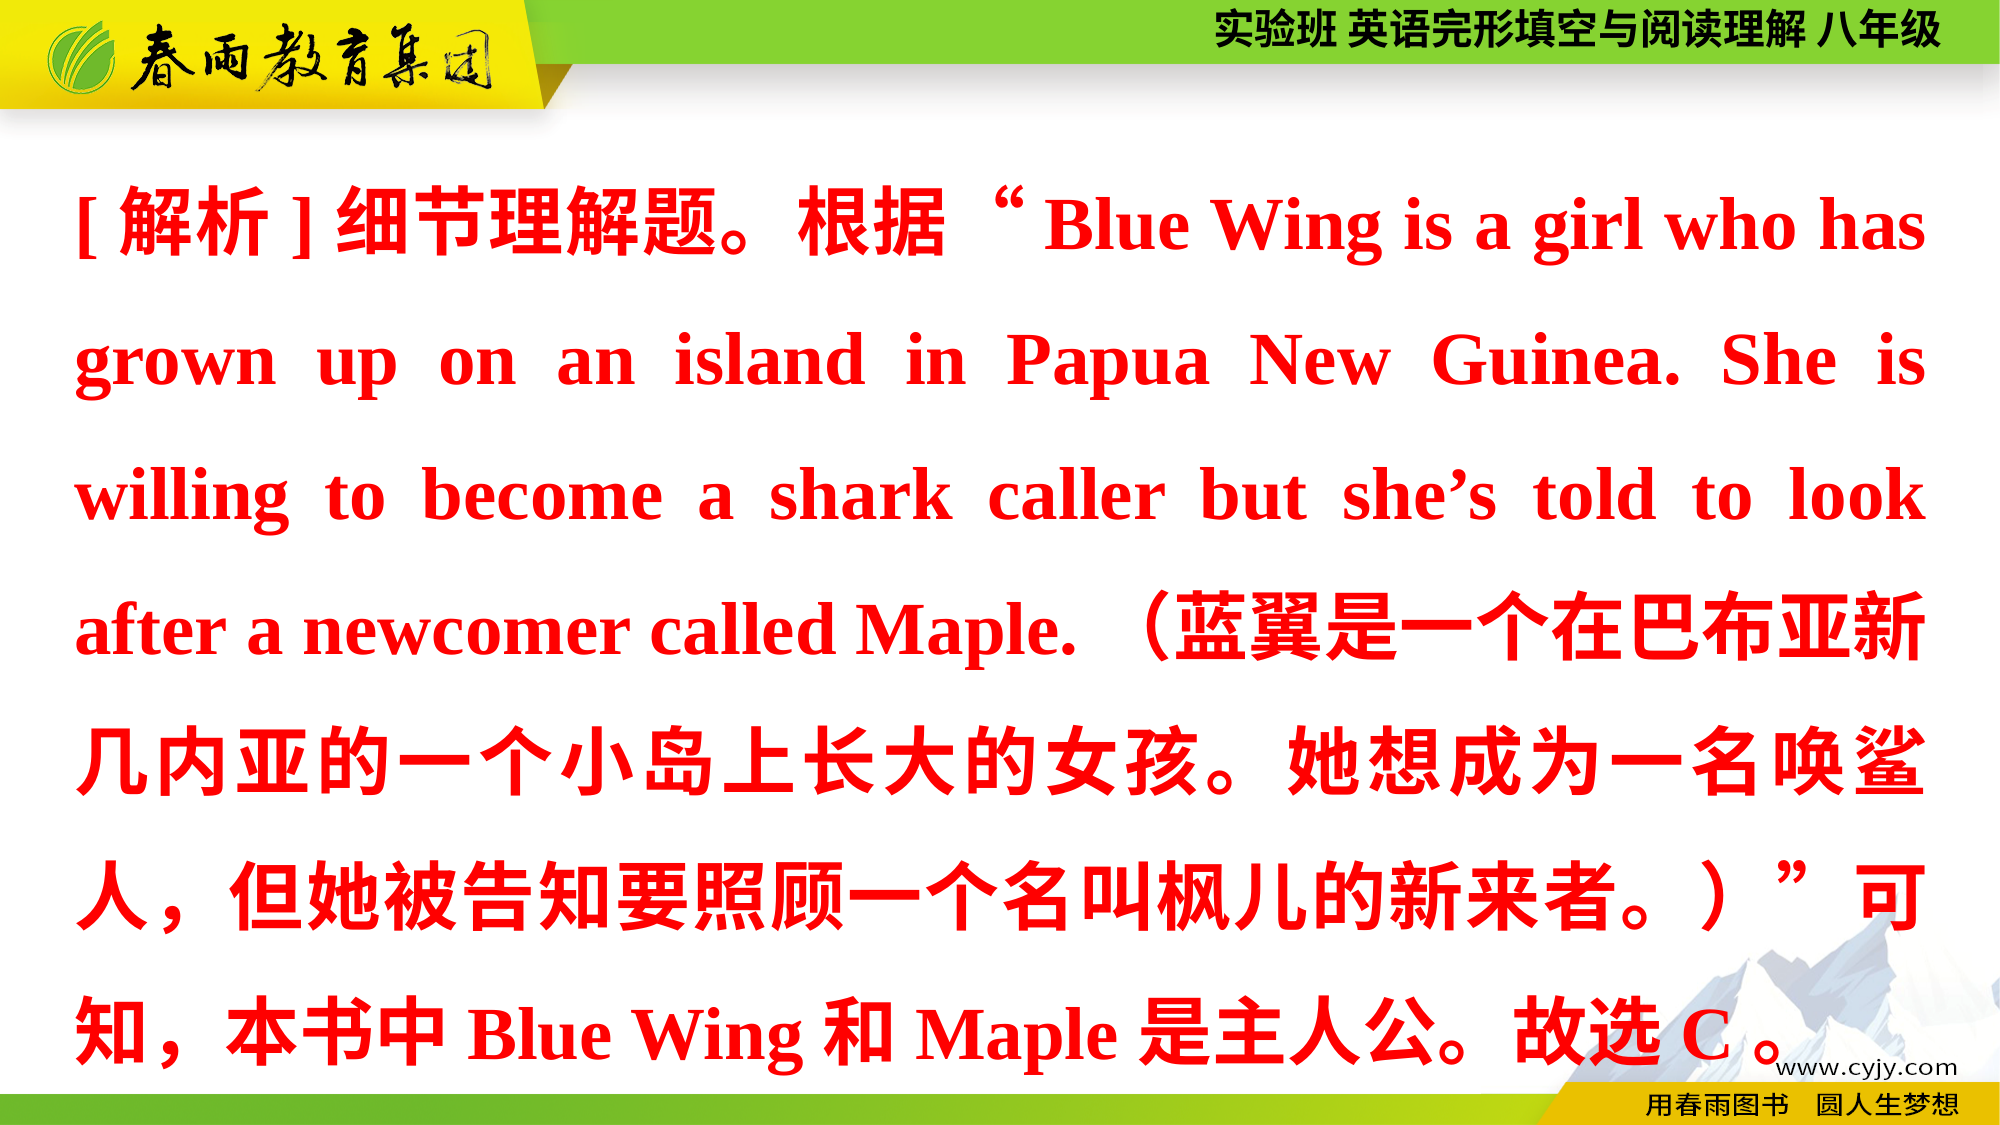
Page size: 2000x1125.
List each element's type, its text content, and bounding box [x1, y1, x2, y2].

picture [0, 0, 2000, 1125]
list [解析]细节理解题。根据“Blue Wing is a girl who has grown up on an island in Papua New Guinea. She is willing to become a shark caller but she’s told to look after a newcomer called Maple.（蓝翼是一个在巴布亚新几内亚的一个小岛上长大的女孩。她想成为一名唤鲨人，但她被告知要照顾一个名叫枫儿的新来者。）”可知，本书中Blue Wing和Maple是主人公。故选C。 [59, 122, 1944, 1092]
